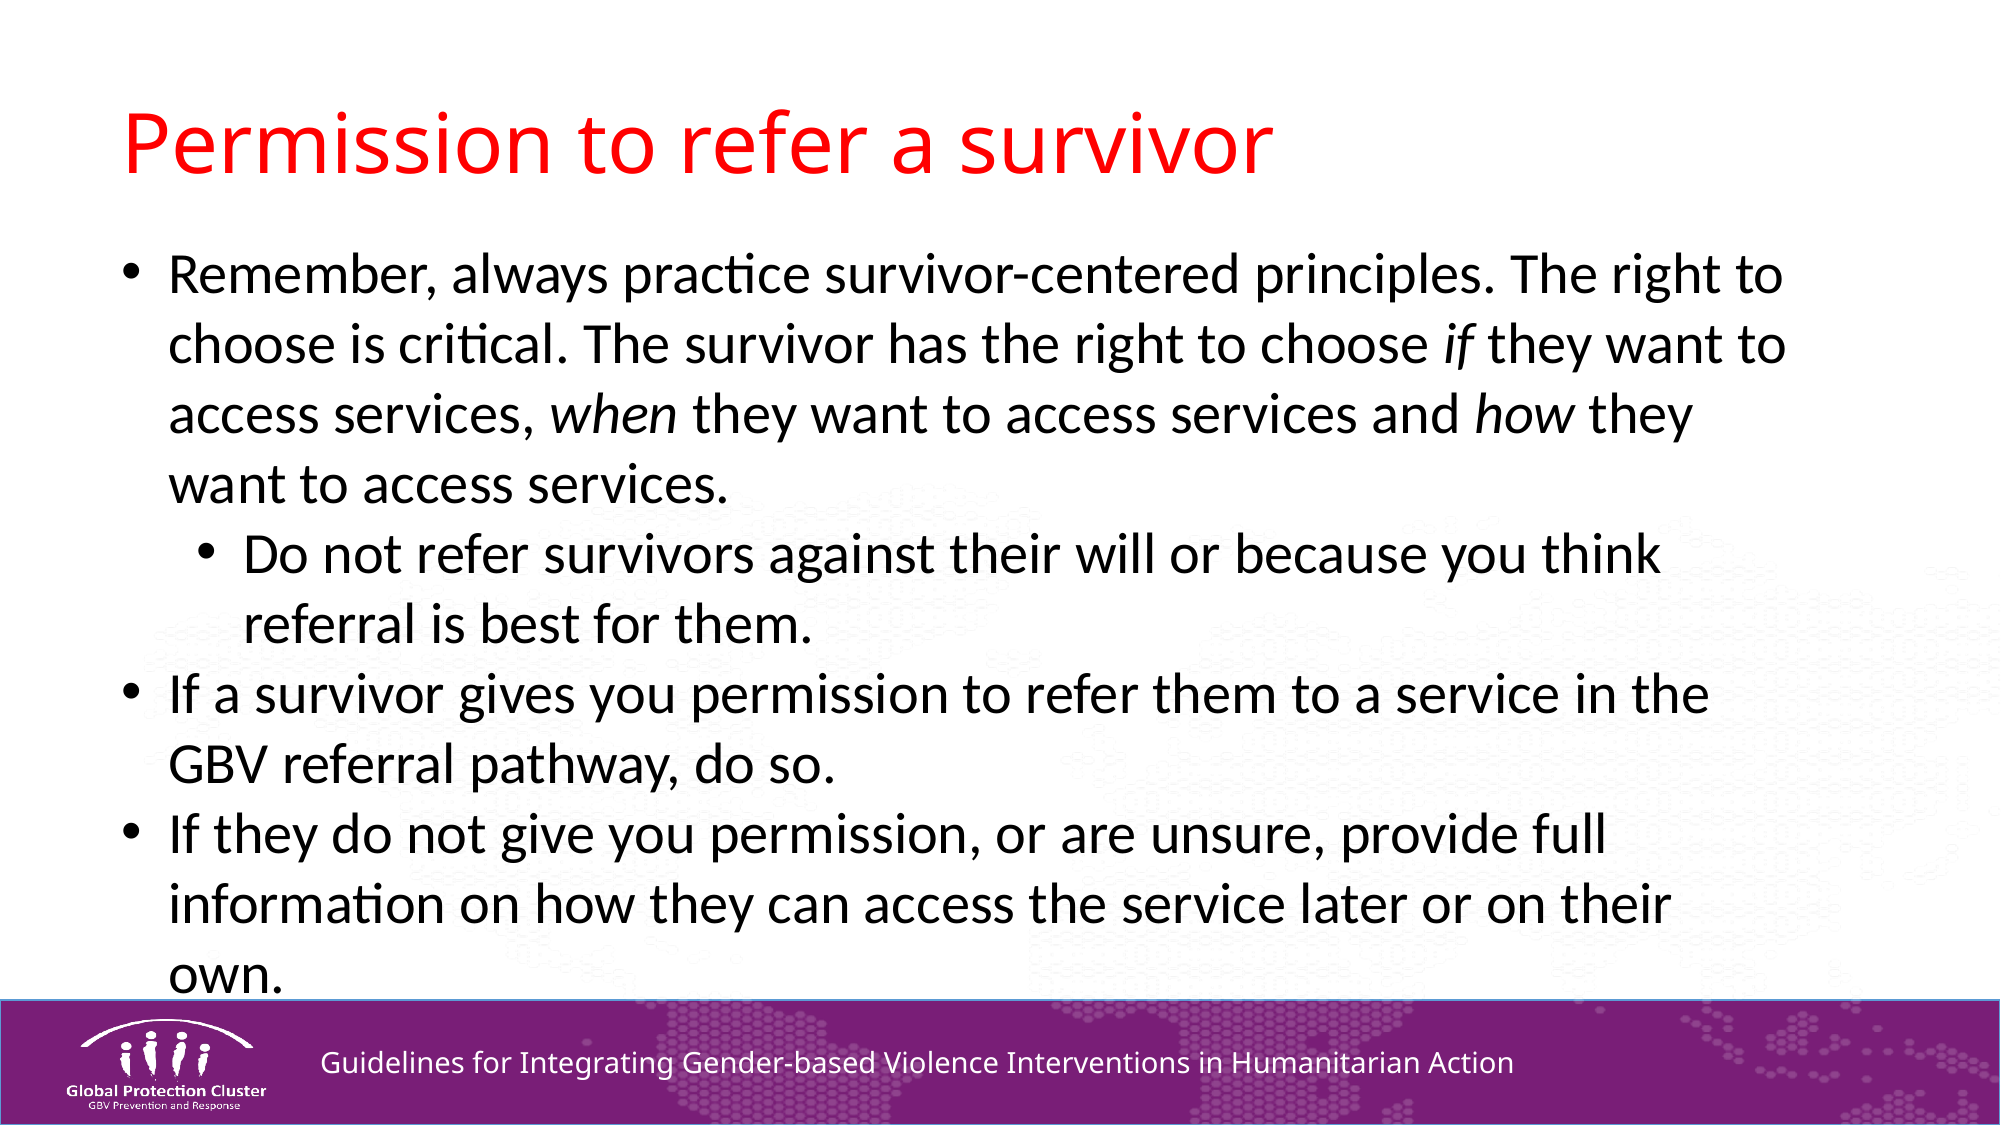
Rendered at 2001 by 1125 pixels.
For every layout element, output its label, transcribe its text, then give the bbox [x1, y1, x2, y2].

picture [56, 254, 2001, 1125]
title Permission to refer a survivor [106, 94, 1793, 228]
text_box Remember, always practice survivor-centered principles. The right to choose is critical. The survivor has the right to choose if they want to access services, when they want to access services and how they want to access services. Do not refer survivors against their will or because you think referral is best for them. If a survivor gives you permission to refer them to a service in the GBV referral pathway, do so. If they do not give you permission, or are unsure, provide full information on how they can access the service later or on their own. [106, 228, 1817, 1013]
